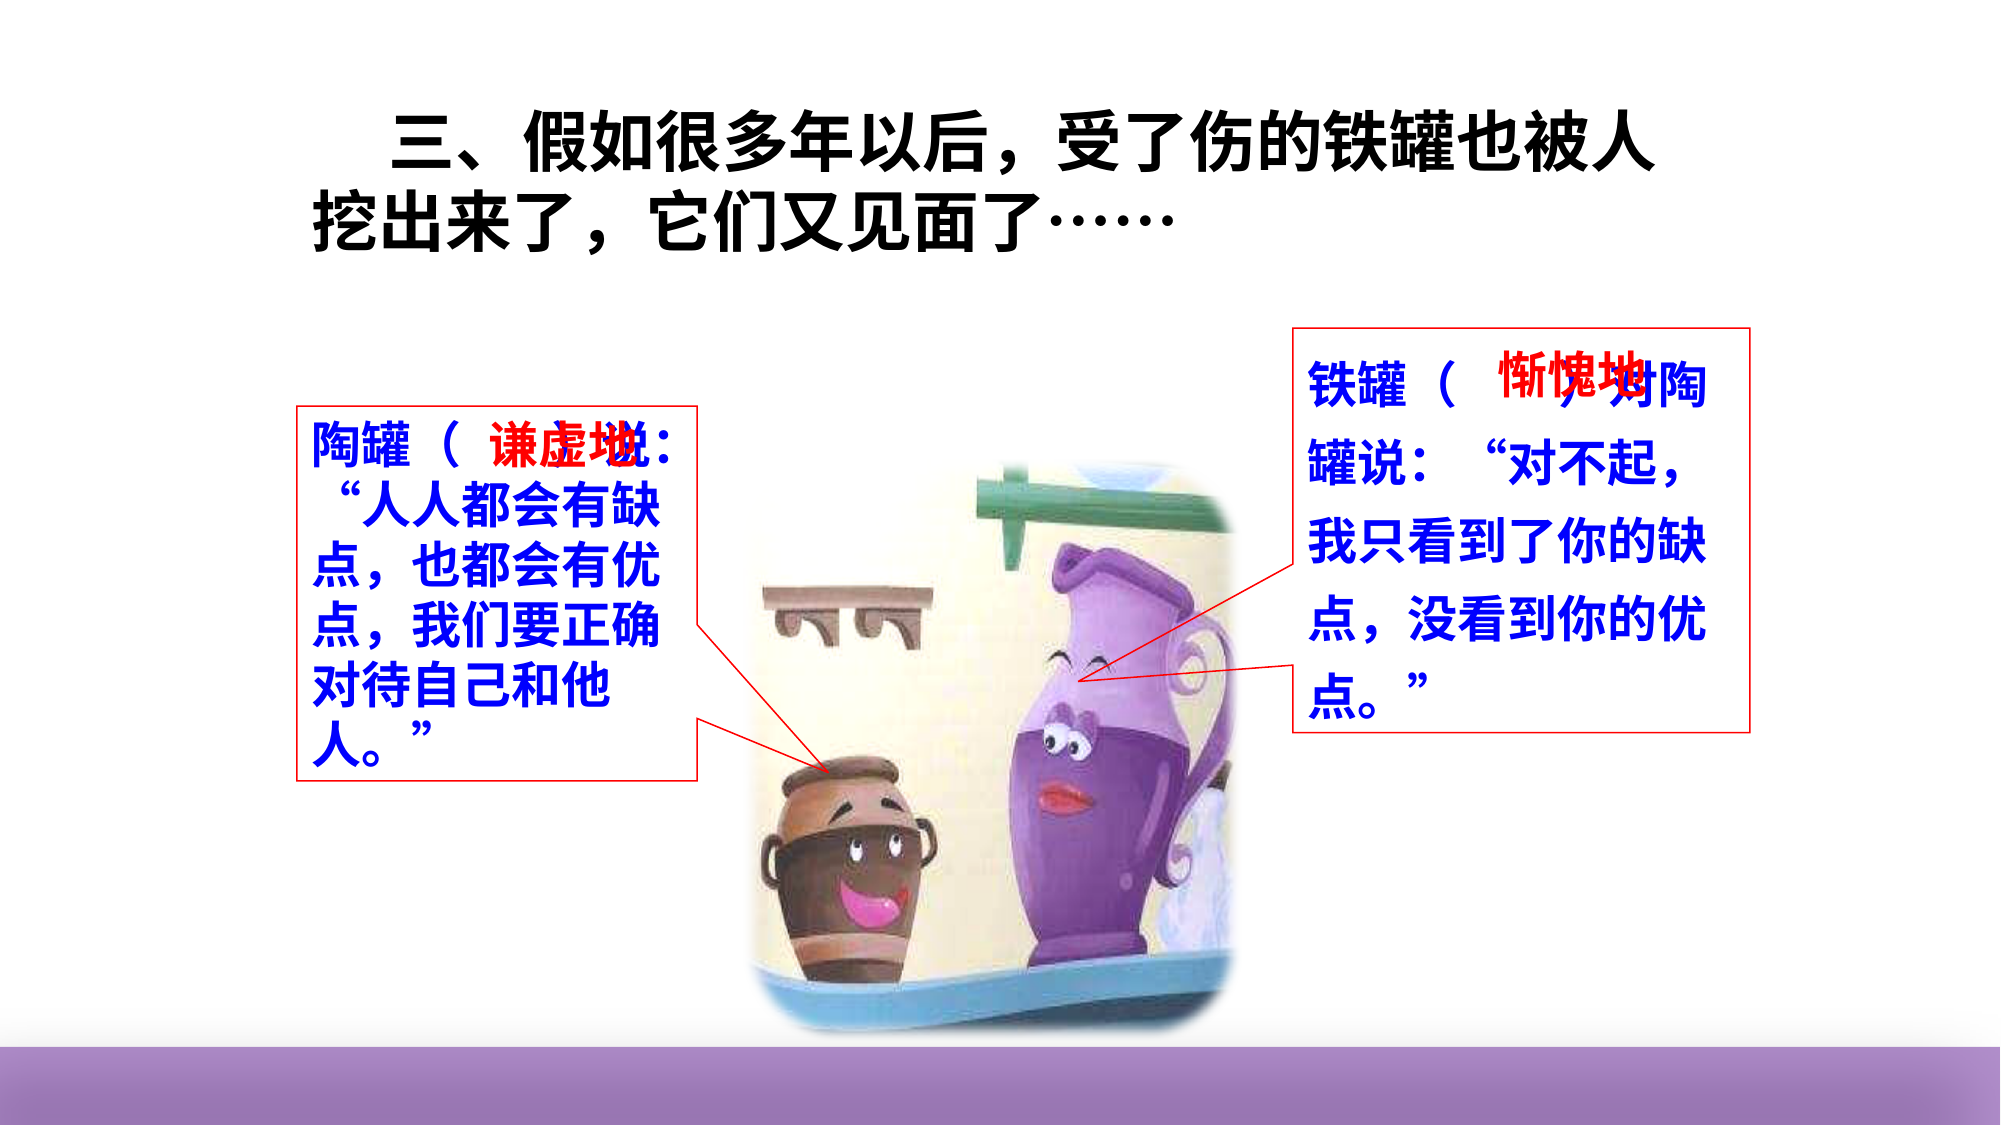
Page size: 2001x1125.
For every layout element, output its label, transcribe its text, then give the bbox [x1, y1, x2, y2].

text_box 铁罐（ ）对陶罐说：“对不起，我只看到了你的缺点，没看到你的优点。” [1243, 328, 1750, 733]
text_box 三、假如很多年以后，受了伤的铁罐也被人挖出来了，它们又见面了…… [296, 92, 1686, 268]
text_box 惭愧地 [1482, 336, 1662, 412]
text_box 谦虚地 [473, 406, 654, 481]
picture [742, 458, 1243, 1042]
text_box 陶罐（ ）说：“人人都会有缺点，也都会有优点，我们要正确对待自己和他人。” [296, 406, 742, 781]
